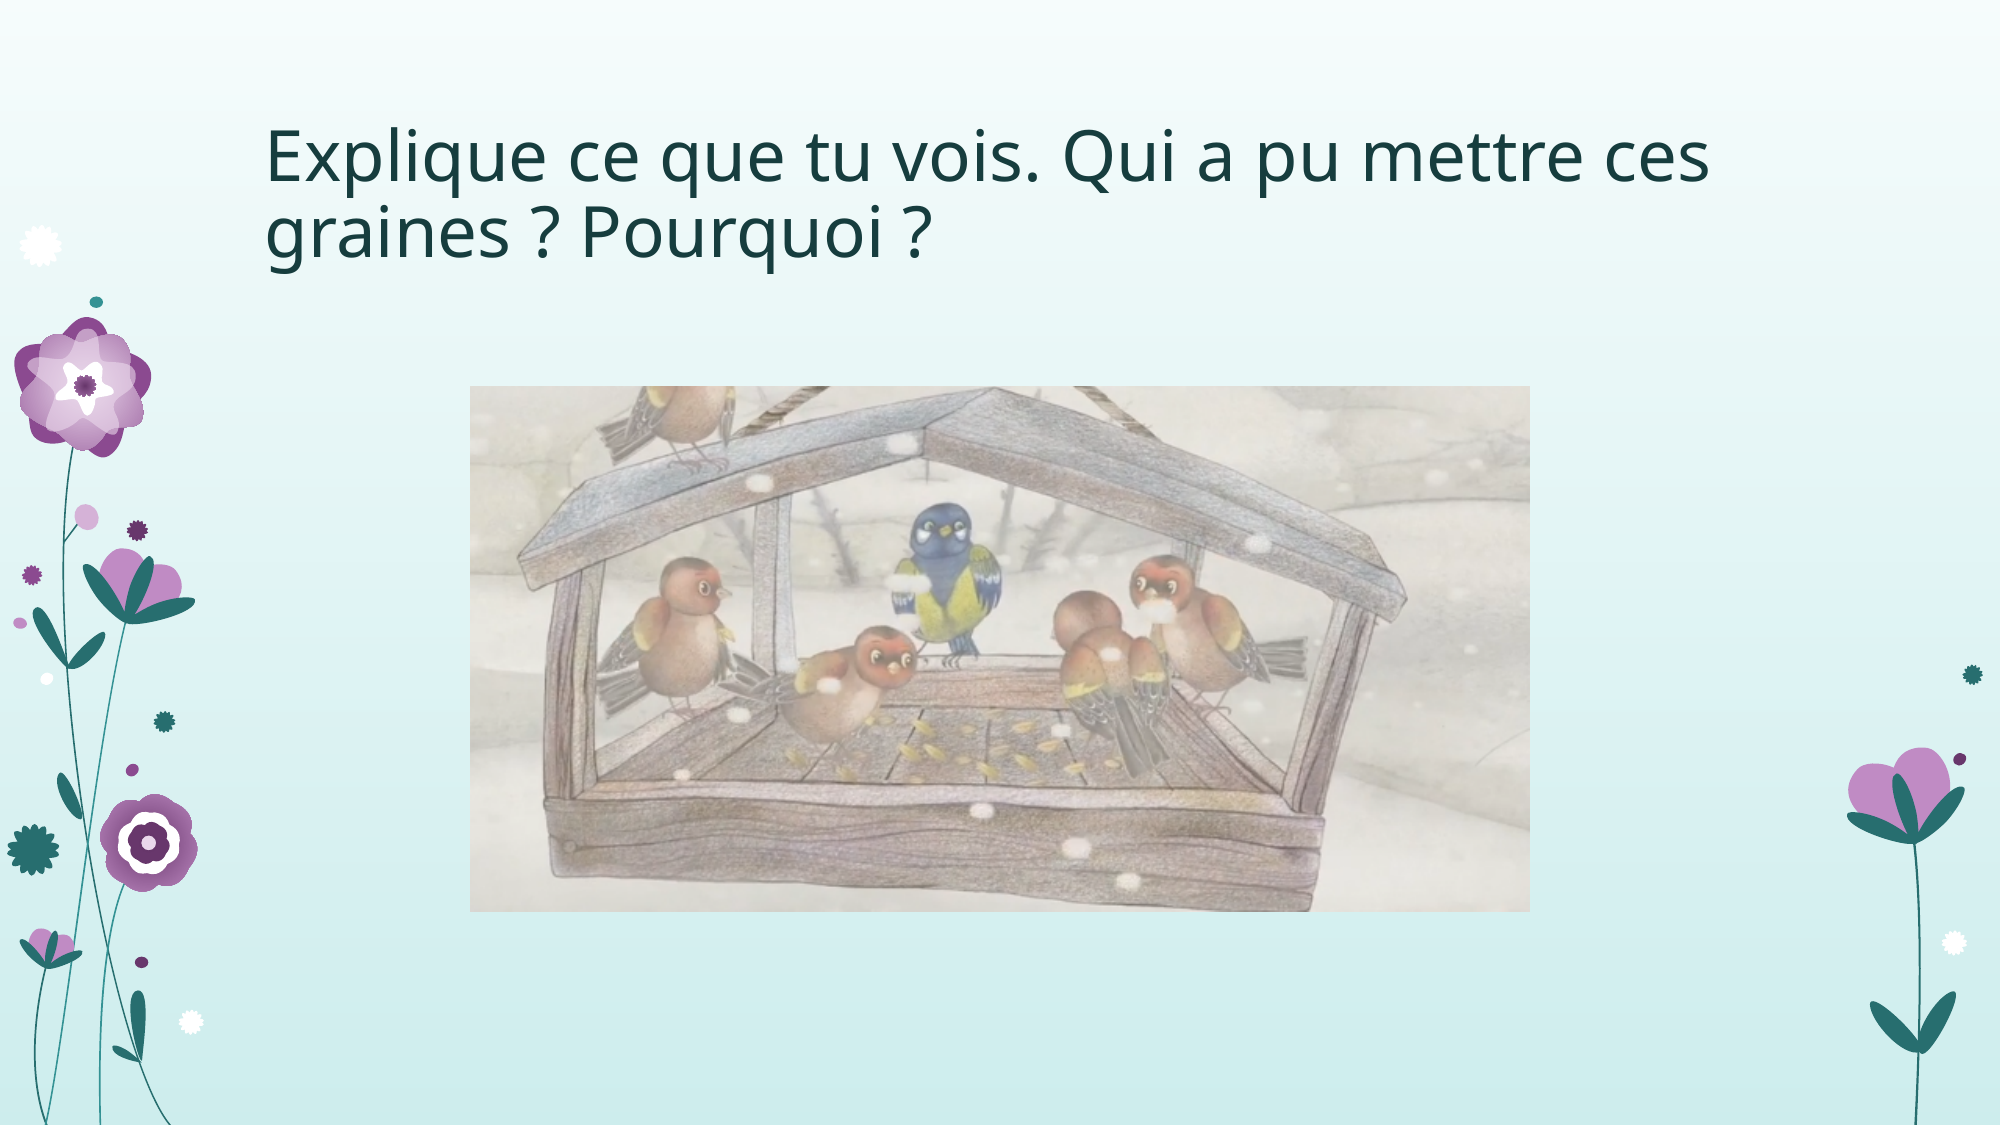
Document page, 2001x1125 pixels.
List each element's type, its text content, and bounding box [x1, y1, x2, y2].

title Explique ce que tu vois. Qui a pu mettre ces graines ? Pourquoi ? [249, 92, 1750, 281]
picture [470, 386, 1530, 912]
